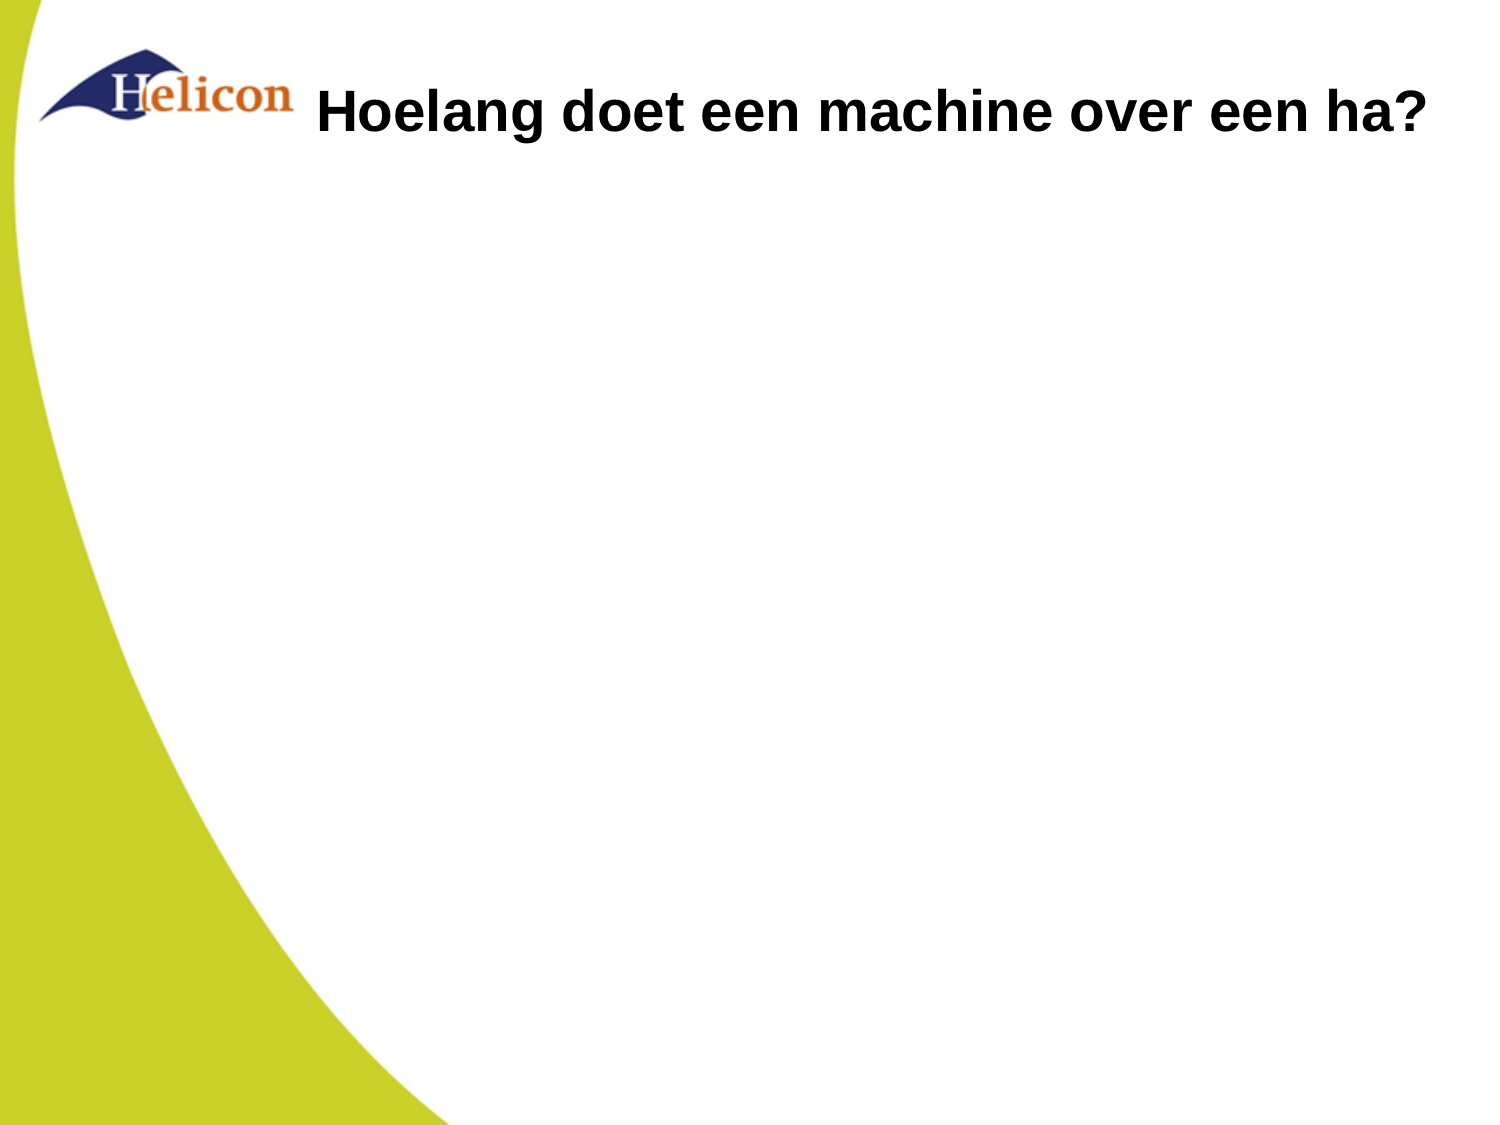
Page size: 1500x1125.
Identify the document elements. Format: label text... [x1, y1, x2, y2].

picture [0, 0, 1500, 1125]
title Hoelang doet een machine over een ha? [301, 54, 1471, 161]
